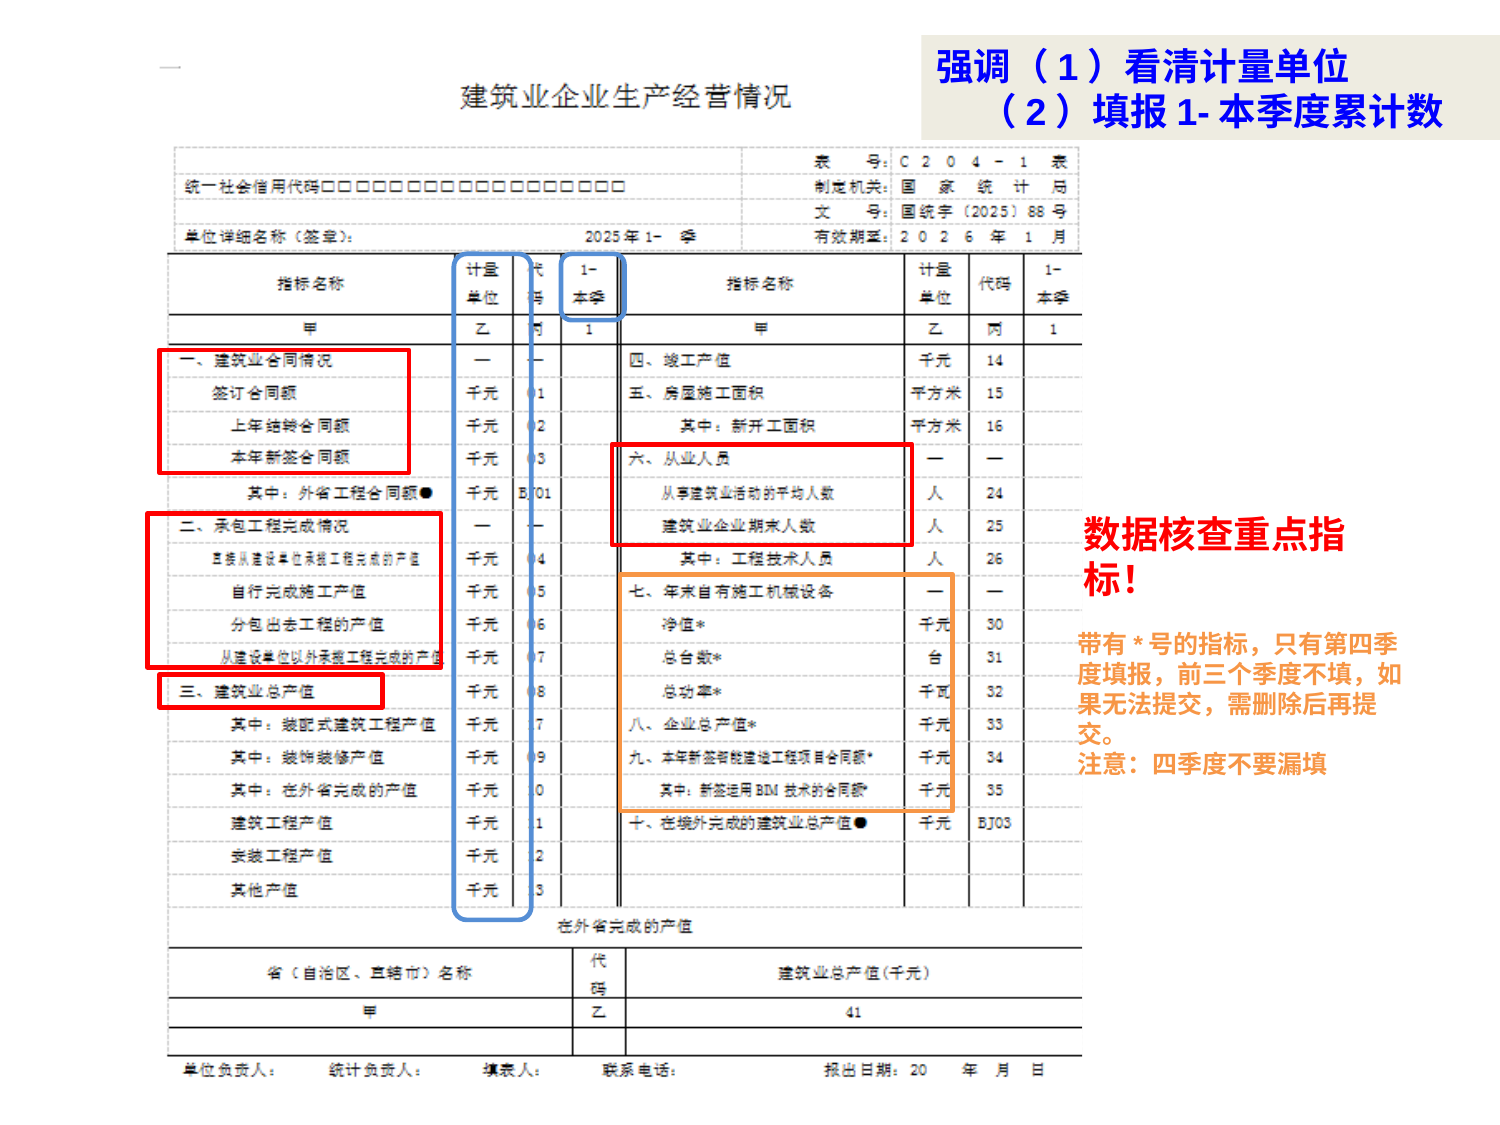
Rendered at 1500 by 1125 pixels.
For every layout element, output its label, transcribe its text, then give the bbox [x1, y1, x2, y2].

picture [159, 66, 1083, 1084]
text_box 强调（1）看清计量单位 （2）填报1-本季度累计数 [921, 35, 1500, 140]
text_box 带有*号的指标，只有第四季度填报，前三个季度不填，如果无法提交，需删除后再提交。 注意：四季度不要漏填 [1087, 621, 1436, 786]
text_box 数据核查重点指标！ [1087, 503, 1430, 609]
text_box [145, 511, 154, 669]
